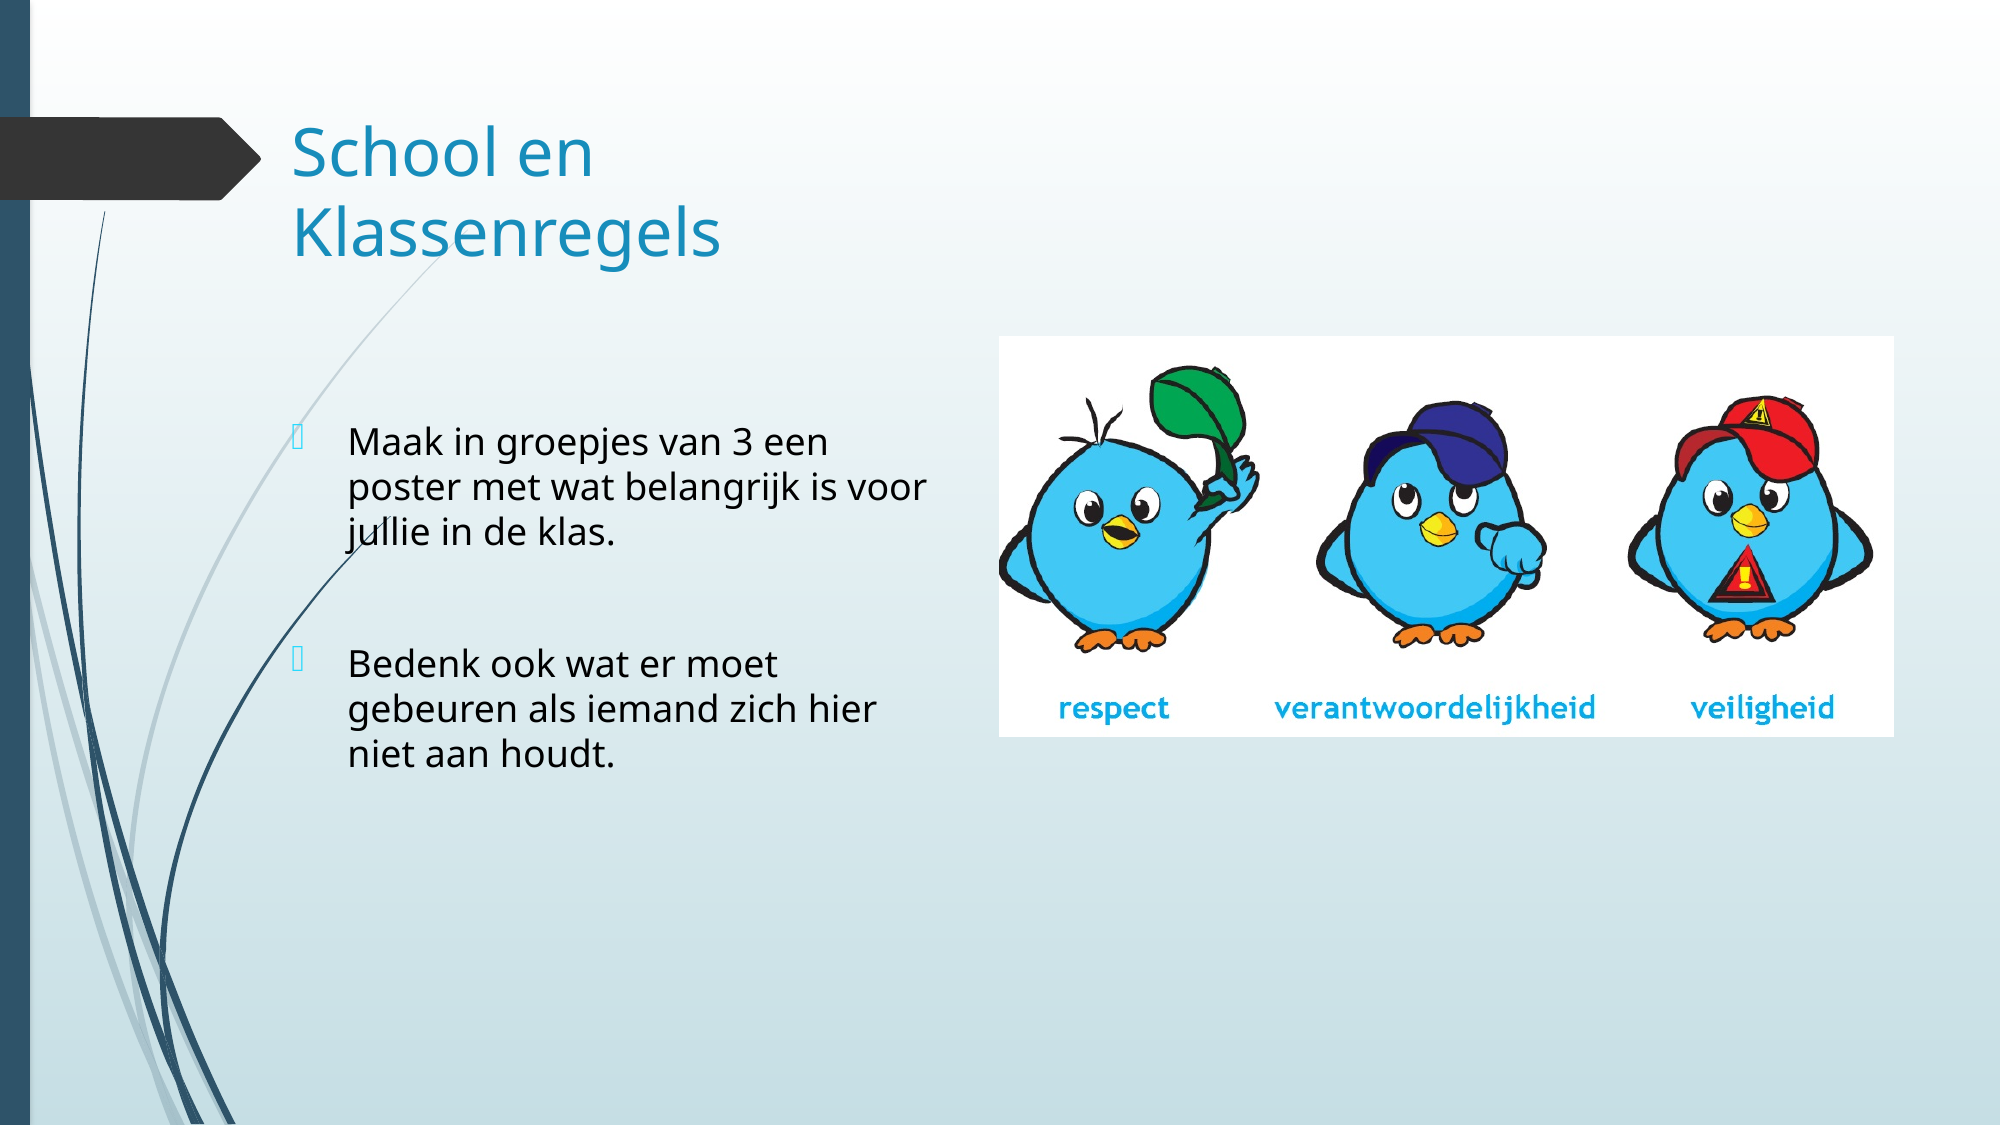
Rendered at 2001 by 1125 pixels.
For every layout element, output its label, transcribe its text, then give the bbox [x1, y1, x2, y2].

picture [999, 335, 1894, 737]
list Maak in groepjes van 3 een poster met wat belangrijk is voor jullie in de klas. Bedenk ook wat er moet gebeuren als iemand zich hier niet aan houdt. [276, 350, 956, 970]
title School en Klassenregels [276, 102, 956, 313]
